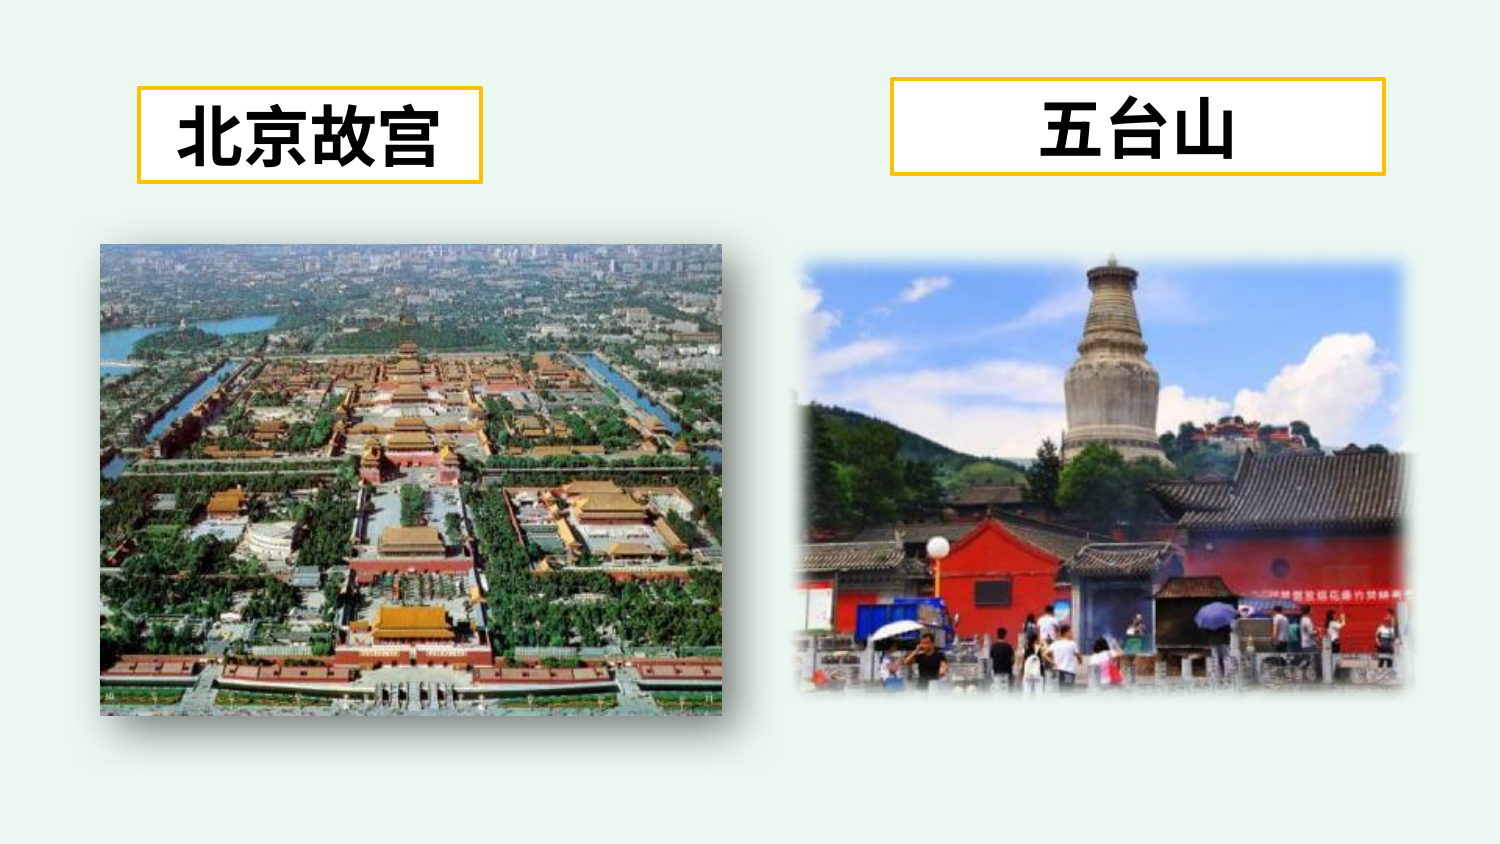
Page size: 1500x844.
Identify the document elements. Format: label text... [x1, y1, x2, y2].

text_box 五台山 [890, 77, 1386, 176]
picture [785, 244, 1421, 706]
text_box 北京故宫 [137, 86, 483, 184]
picture [100, 244, 722, 716]
